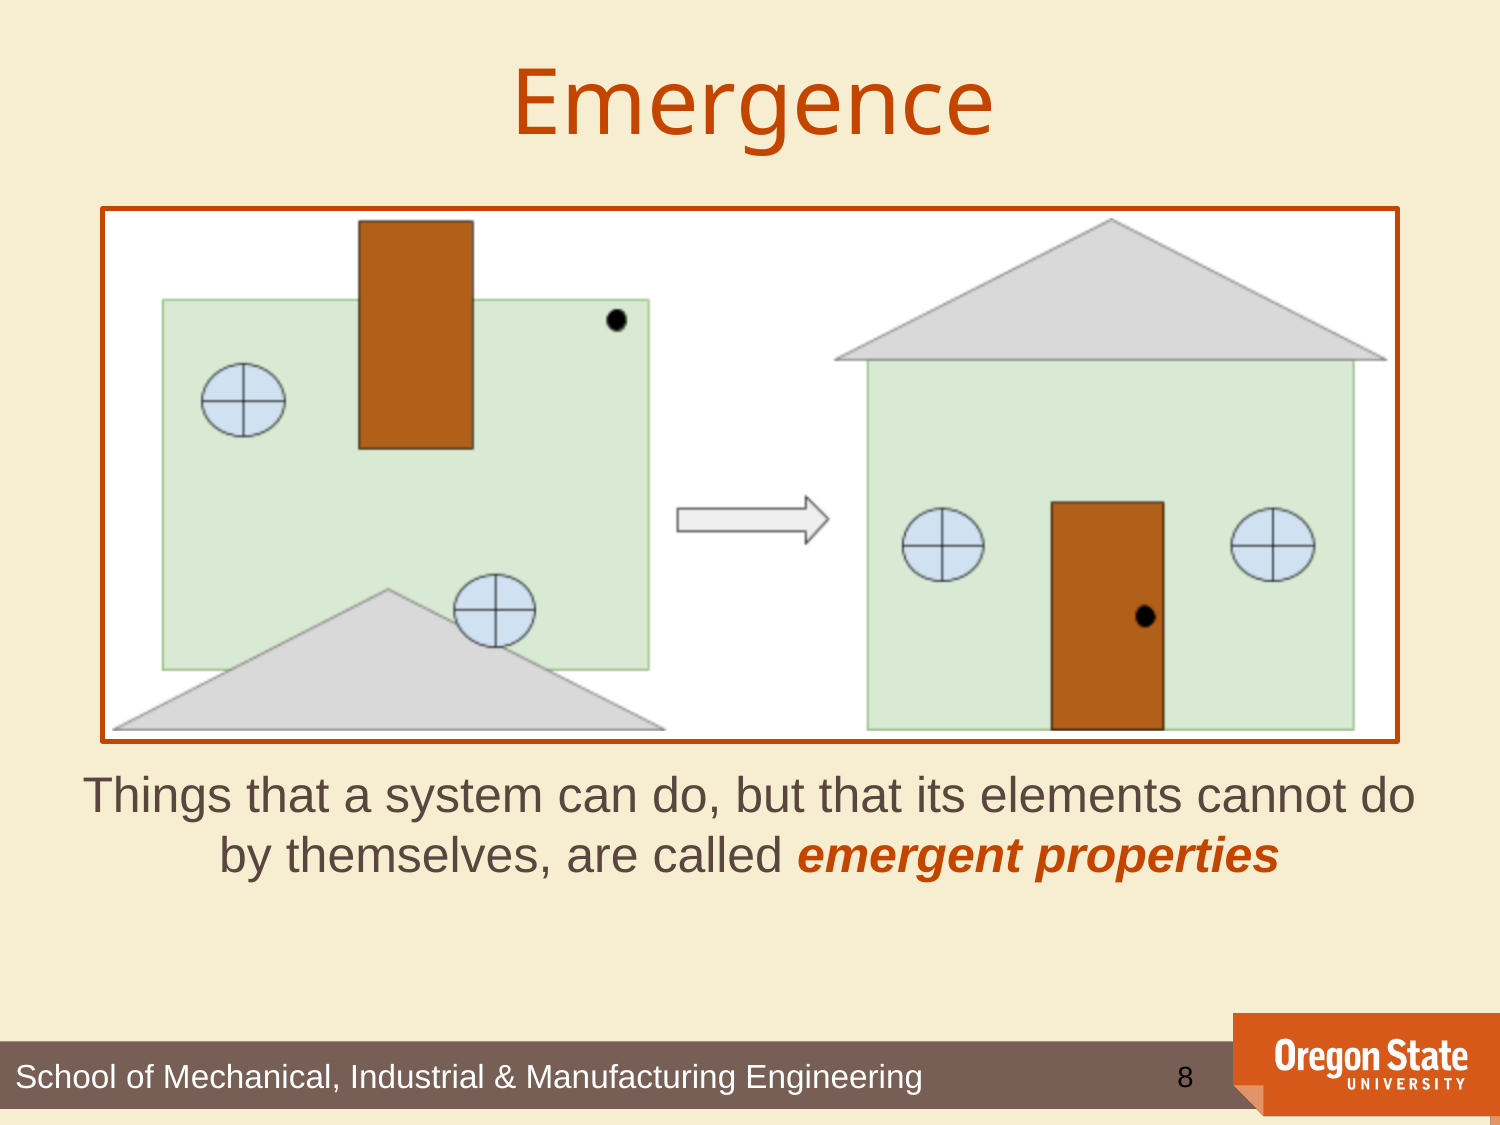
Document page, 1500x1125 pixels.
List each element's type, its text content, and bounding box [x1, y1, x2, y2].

picture [1233, 1013, 1500, 1125]
slide_number ‹#› [1162, 1046, 1231, 1107]
title Emergence [45, 37, 1463, 158]
picture [104, 210, 1396, 740]
list Things that a system can do, but that its elements cannot do by themselves, are called emergent properties [39, 791, 1461, 939]
